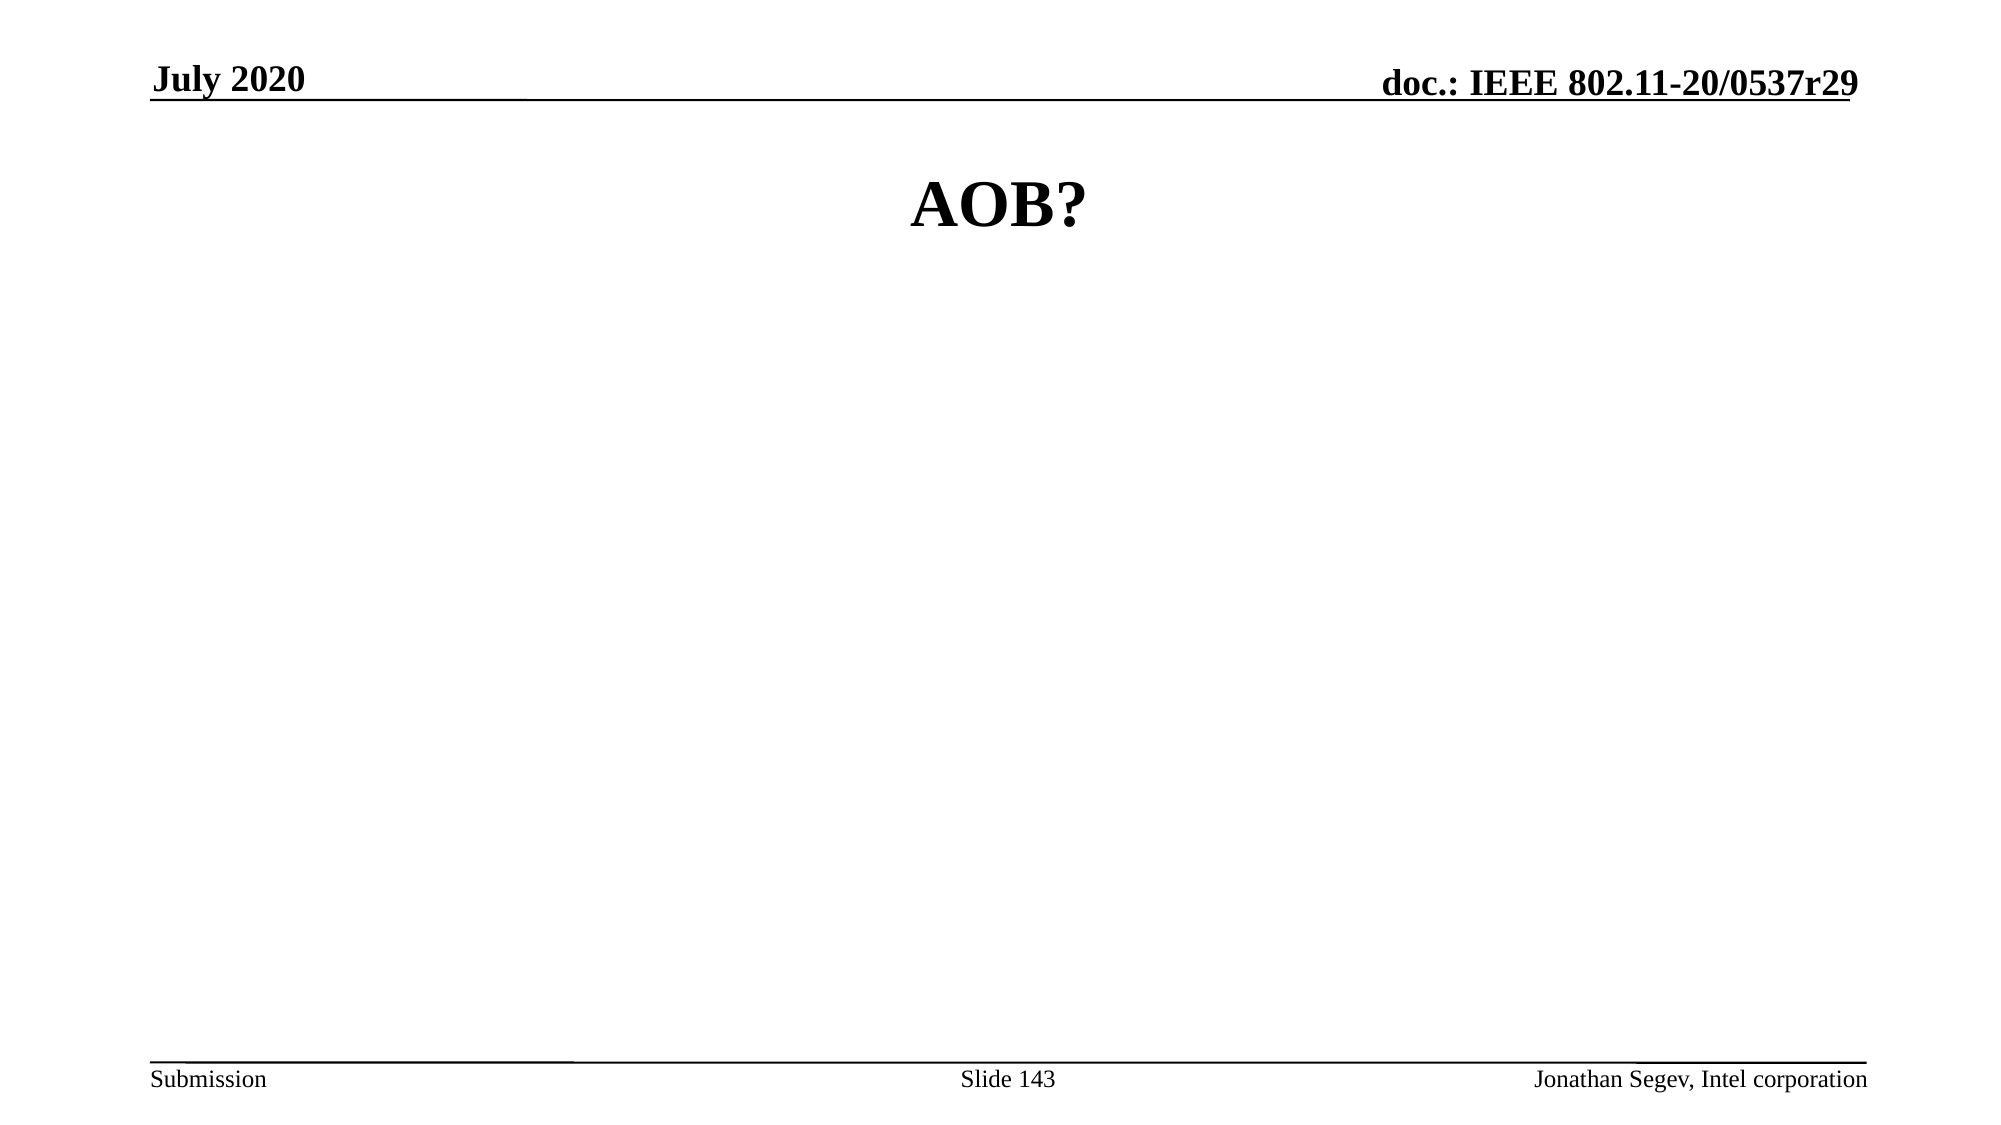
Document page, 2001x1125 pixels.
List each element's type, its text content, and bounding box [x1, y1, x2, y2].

title AOB? [149, 112, 1850, 288]
footer Jonathan Segev, Intel corporation [1171, 1061, 1869, 1093]
slide_number Slide 143 [950, 1061, 1067, 1123]
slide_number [152, 54, 563, 100]
